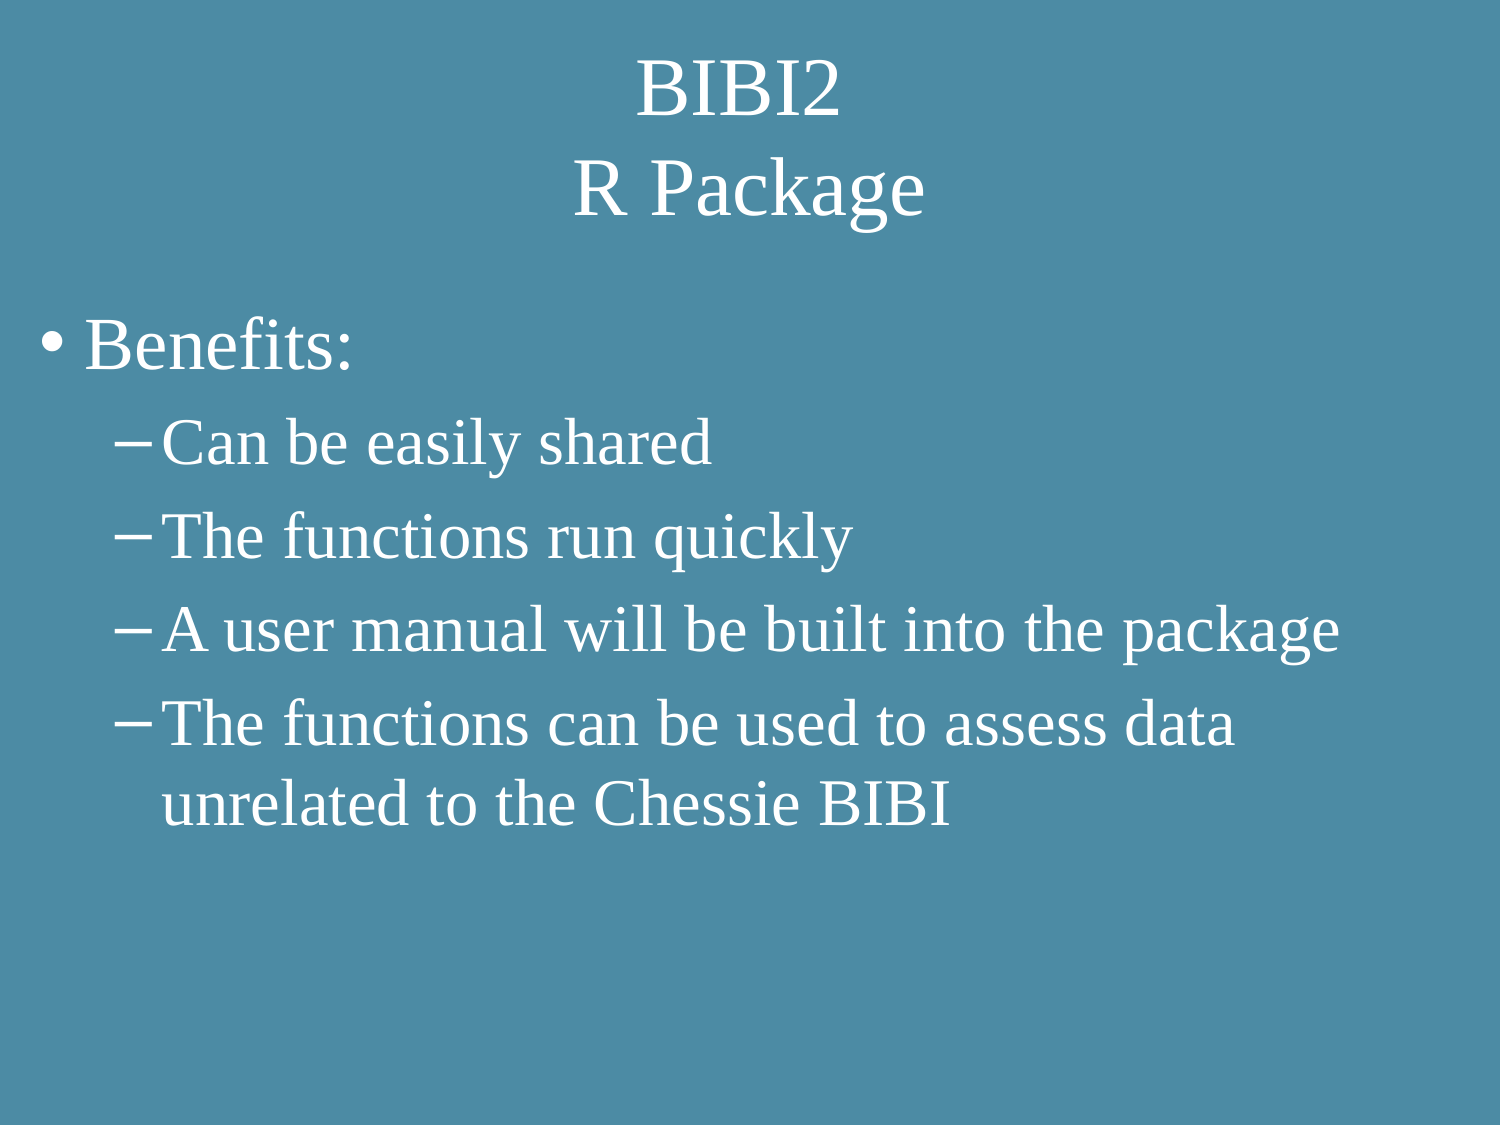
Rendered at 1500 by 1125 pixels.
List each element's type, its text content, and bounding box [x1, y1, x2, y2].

title BIBI2 R Package [75, 24, 1425, 200]
list Benefits: Can be easily shared The functions run quickly A user manual will be built into the package The functions can be used to assess data unrelated to the Chessie BIBI [24, 287, 1450, 1100]
